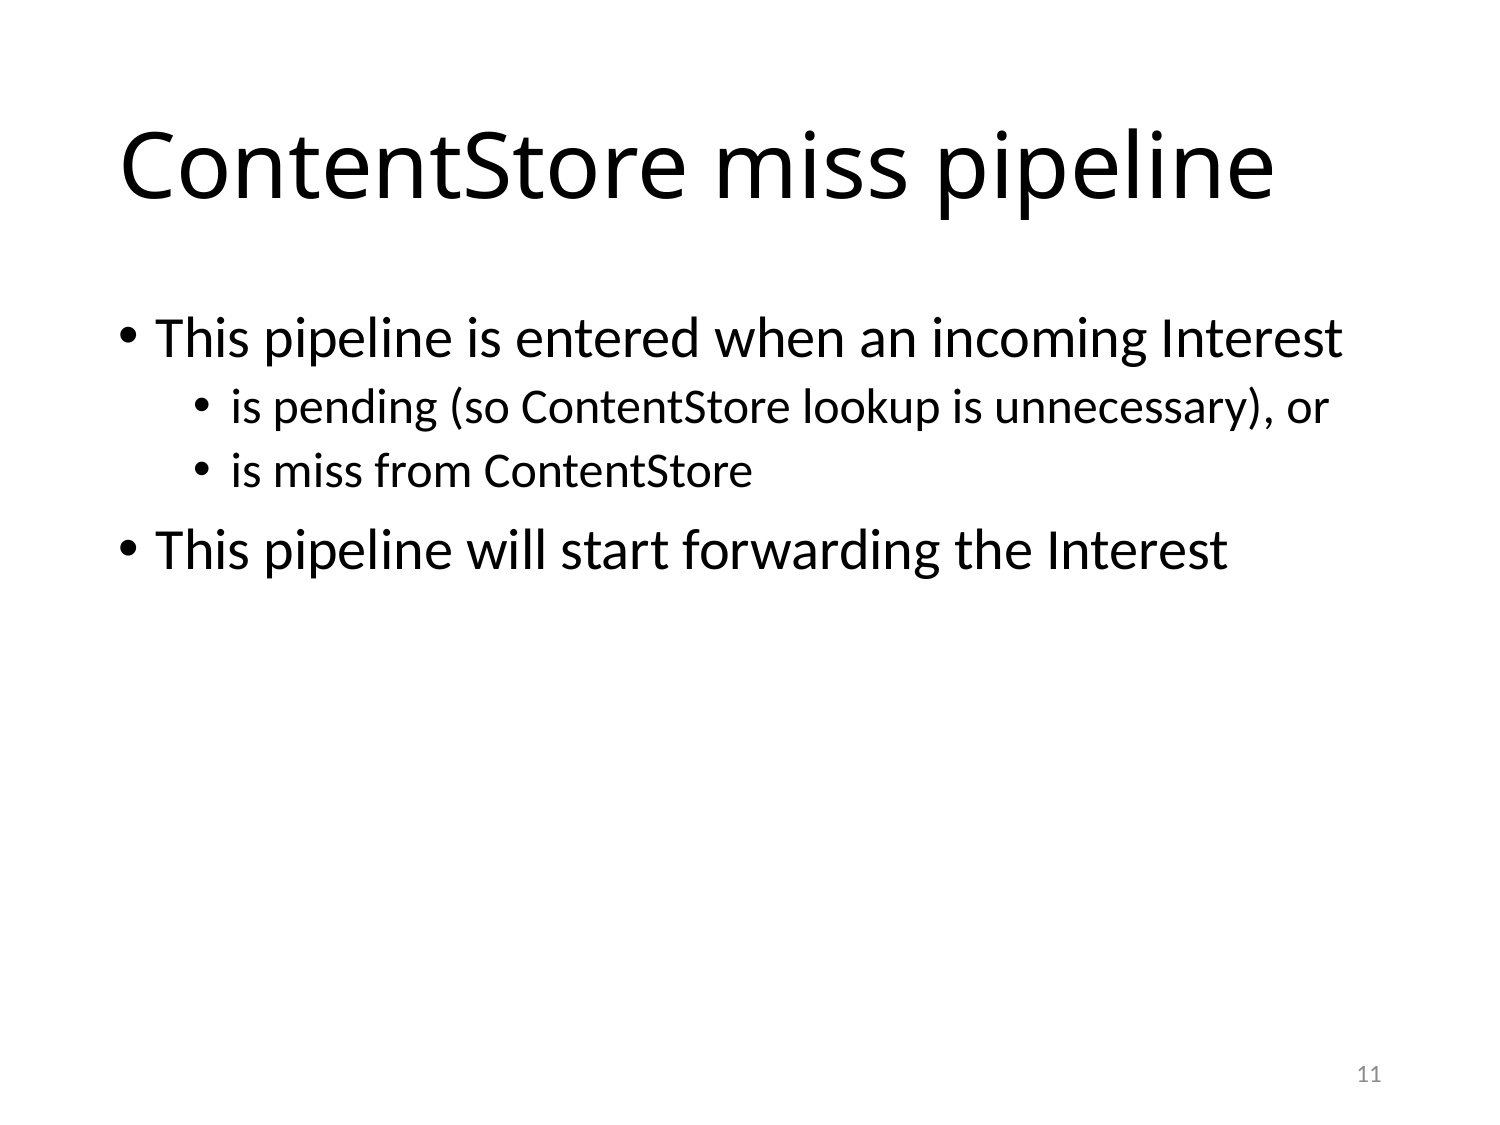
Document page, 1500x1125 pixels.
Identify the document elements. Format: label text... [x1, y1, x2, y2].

slide_number 11 [1059, 1042, 1397, 1103]
list This pipeline is entered when an incoming Interest is pending (so ContentStore lookup is unnecessary), or is miss from ContentStore This pipeline will start forwarding the Interest [103, 299, 1397, 604]
title ContentStore miss pipeline [103, 59, 1397, 278]
